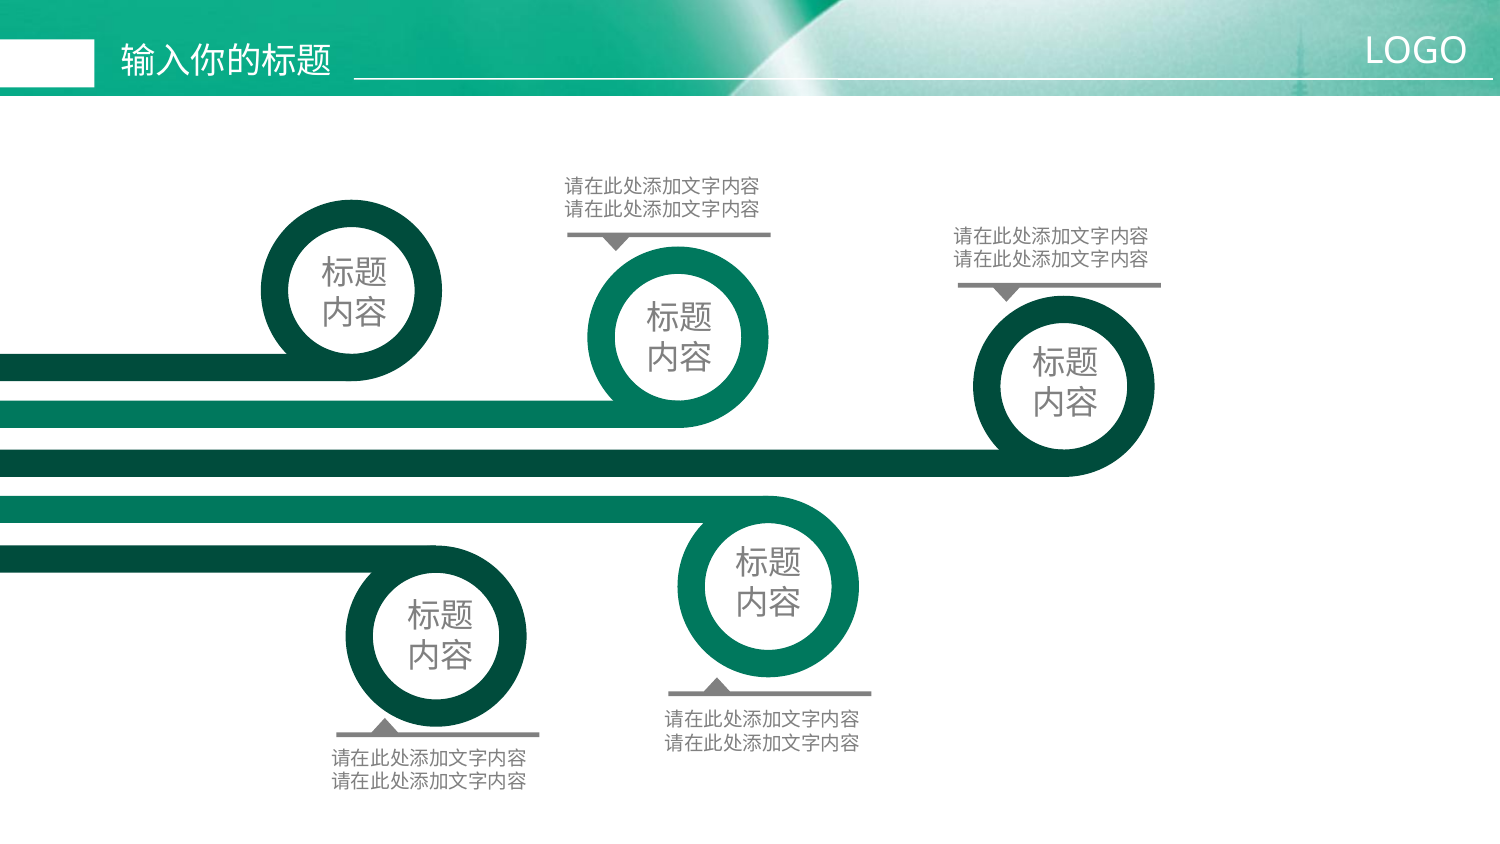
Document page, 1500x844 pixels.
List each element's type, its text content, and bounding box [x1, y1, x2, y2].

text_box [668, 685, 872, 697]
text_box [345, 545, 527, 727]
text_box [0, 545, 343, 573]
text_box [336, 732, 540, 738]
text_box 请在此处添加文字内容请在此处添加文字内容 [316, 738, 550, 800]
text_box [0, 495, 676, 523]
text_box [957, 282, 1161, 294]
text_box [0, 449, 967, 477]
text_box 请在此处添加文字内容请在此处添加文字内容 [939, 216, 1173, 278]
text_box 请在此处添加文字内容请在此处添加文字内容 [550, 166, 784, 229]
picture [0, 0, 1500, 96]
text_box [567, 232, 771, 244]
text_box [677, 495, 860, 678]
text_box 请在此处添加文字内容请在此处添加文字内容 [650, 699, 884, 762]
text_box [0, 353, 255, 382]
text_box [972, 295, 1155, 478]
text_box [0, 400, 582, 428]
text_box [260, 199, 443, 382]
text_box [587, 246, 769, 429]
